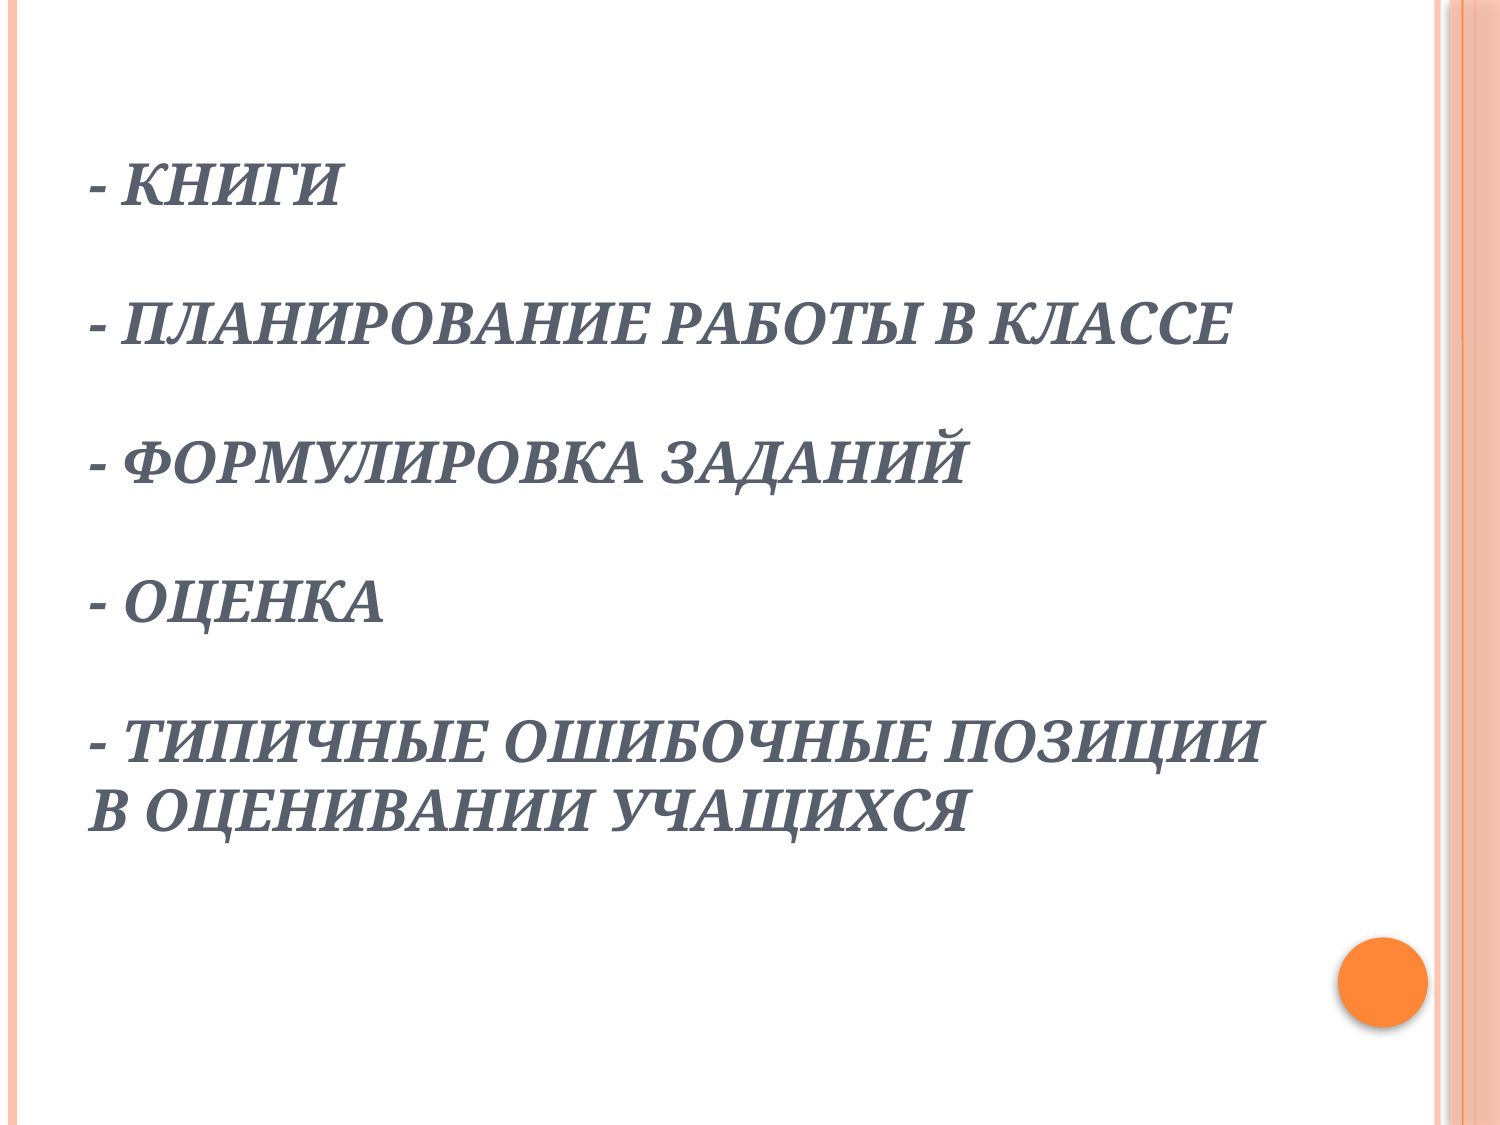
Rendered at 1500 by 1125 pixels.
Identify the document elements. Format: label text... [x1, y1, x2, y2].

title - КНИГИ - ПЛАНИРОВАНИЕ РАБОТЫ В КЛАССЕ - ФОРМУЛИРОВКА ЗАДАНИЙ - ОЦЕНКА - ТИПИЧНЫЕ ОШИБОЧНЫЕ ПОЗИЦИИ В ОЦЕНИВАНИИ УЧАЩИХСЯ [75, 45, 1300, 1067]
